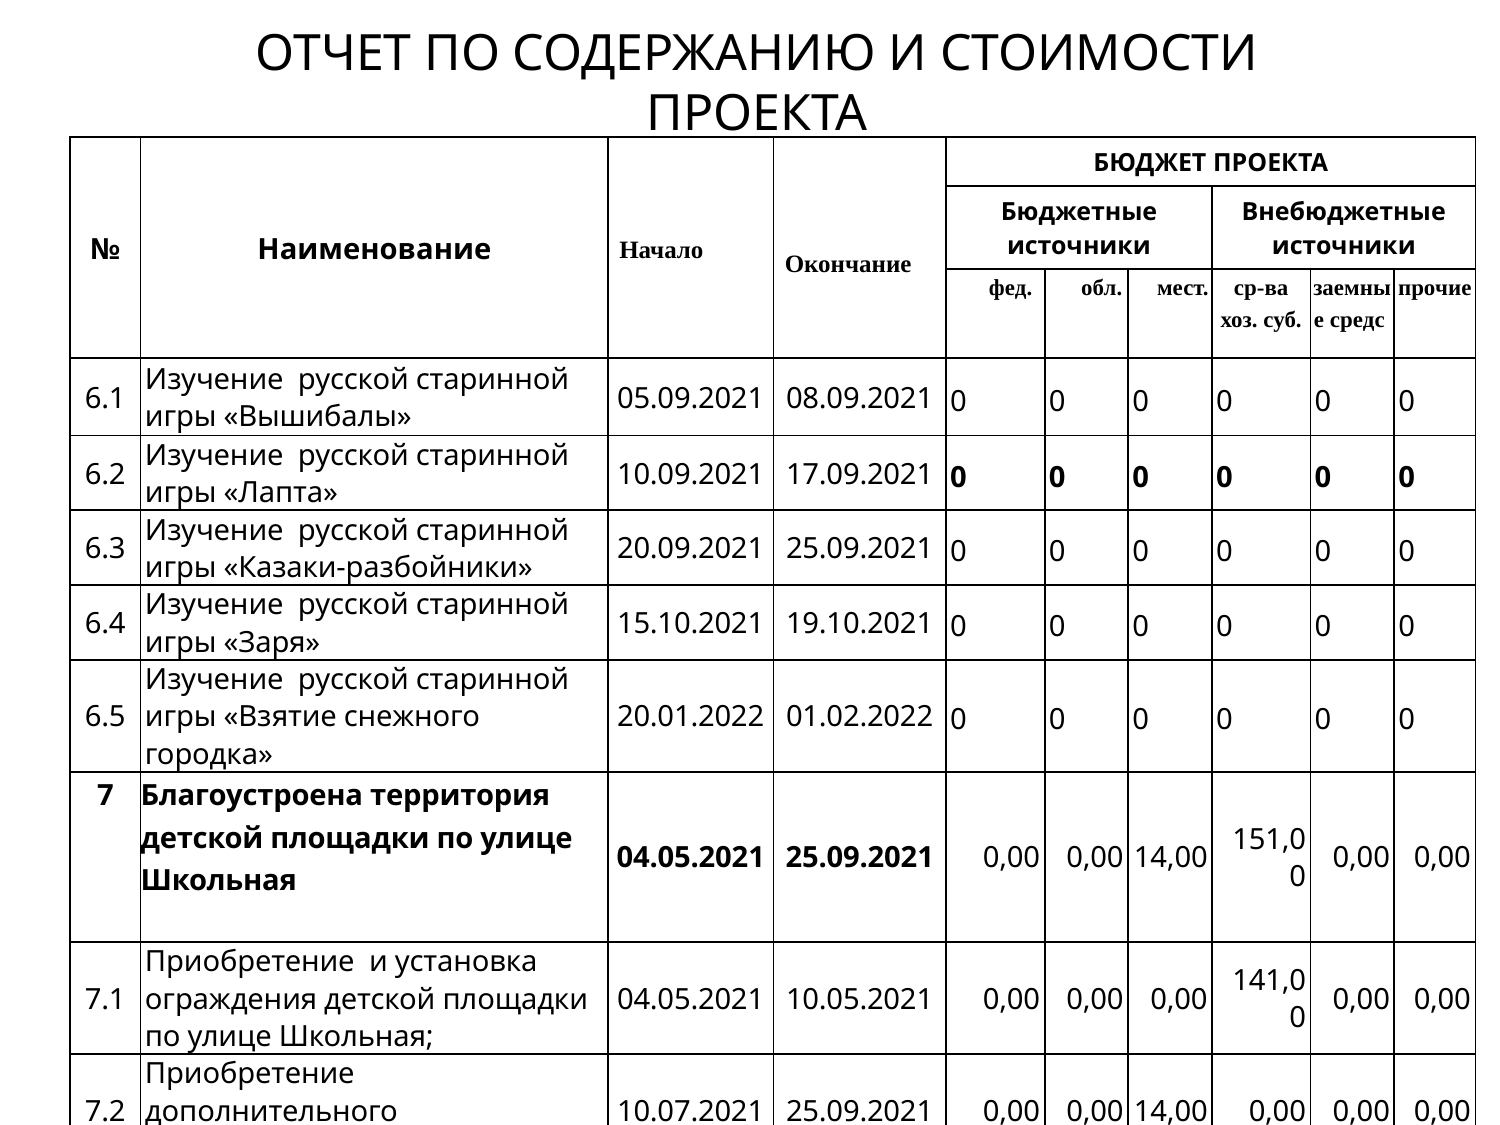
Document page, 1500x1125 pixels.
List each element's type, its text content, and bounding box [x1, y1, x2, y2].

table_cell 0 [1213, 586, 1310, 659]
table_cell Изучение русской старинной игры «Лапта» [141, 436, 607, 509]
table_cell 0 [1311, 586, 1393, 659]
table_cell 01.02.2022 [774, 661, 945, 771]
table_cell Изучение русской старинной игры «Казаки-разбойники» [141, 511, 607, 584]
table_cell 0 [1129, 586, 1211, 659]
table_cell 0 [1046, 436, 1127, 509]
table_cell 0 [1311, 511, 1393, 584]
table_cell 0 [1395, 586, 1475, 659]
table_cell 25.09.2021 [774, 511, 945, 584]
table_cell 0 [947, 511, 1044, 584]
table_cell 05.09.2021 [609, 359, 773, 435]
table_cell 10.05.2021 [774, 943, 945, 1053]
table_cell 6.4 [71, 586, 140, 659]
table_cell 0,00 [1311, 773, 1393, 941]
table_cell 0 [1129, 661, 1211, 771]
table_cell 0 [1395, 359, 1475, 435]
table_cell мест. [1129, 270, 1211, 357]
table_cell 0,00 [1213, 1055, 1310, 1125]
table_cell заемные средс [1311, 270, 1393, 357]
table_cell 0 [1311, 661, 1393, 771]
table_cell 7.1 [71, 943, 140, 1053]
table_cell Бюджетные источники [947, 187, 1211, 268]
table_cell 0,00 [947, 773, 1044, 941]
table_cell Благоустроена территория детской площадки по улице Школьная [141, 773, 607, 941]
table_cell 6.2 [71, 436, 140, 509]
table_cell Внебюджетные источники [1213, 187, 1475, 268]
table_cell 6.5 [71, 661, 140, 771]
table_cell 0 [1046, 661, 1127, 771]
table_cell 0 [1046, 359, 1127, 435]
table_cell фед. [947, 270, 1044, 357]
table_cell 6.3 [71, 511, 140, 584]
table_cell 0 [1213, 511, 1310, 584]
table_cell 0 [1046, 586, 1127, 659]
table_cell 0 [1395, 436, 1475, 509]
table_header БЮДЖЕТ ПРОЕКТА [947, 138, 1475, 185]
table_cell 0,00 [1046, 943, 1127, 1053]
table_cell 0,00 [1311, 1055, 1393, 1125]
table_cell 0,00 [947, 943, 1044, 1053]
table_cell 04.05.2021 [609, 943, 773, 1053]
table_cell 0 [1129, 436, 1211, 509]
table_cell 20.01.2022 [609, 661, 773, 771]
table_cell 10.07.2021 [609, 1055, 773, 1125]
table_cell 04.05.2021 [609, 773, 773, 941]
table_cell 25.09.2021 [774, 1055, 945, 1125]
table_cell 0,00 [947, 1055, 1044, 1125]
table_cell 0 [1129, 511, 1211, 584]
table_cell Изучение русской старинной игры «Заря» [141, 586, 607, 659]
table_cell 14,00 [1129, 773, 1211, 941]
table_cell Изучение русской старинной игры «Вышибалы» [141, 359, 607, 435]
table_cell 19.10.2021 [774, 586, 945, 659]
table_cell прочие [1395, 270, 1475, 357]
table_cell 0 [1213, 436, 1310, 509]
table_cell 141,00 [1213, 943, 1310, 1053]
table_cell 0,00 [1395, 773, 1475, 941]
table_cell 0,00 [1129, 943, 1211, 1053]
table_cell 14,00 [1129, 1055, 1211, 1125]
table_cell 0,00 [1395, 1055, 1475, 1125]
table_header Наименование [141, 138, 607, 357]
table_cell 0,00 [1311, 943, 1393, 1053]
table_cell Приобретение и установка ограждения детской площадки по улице Школьная; [141, 943, 607, 1053]
table_cell Приобретение дополнительного оборудования - горки [141, 1055, 607, 1125]
table_cell 0 [1395, 661, 1475, 771]
table_cell 151,00 [1213, 773, 1310, 941]
table_cell 0 [947, 436, 1044, 509]
table_header № [71, 138, 140, 357]
table_cell 0,00 [1046, 1055, 1127, 1125]
table_cell 15.10.2021 [609, 586, 773, 659]
title ОТЧЕТ ПО СОДЕРЖАНИЮ И СТОИМОСТИ ПРОЕКТА [184, 0, 1330, 183]
table_cell 0,00 [1395, 943, 1475, 1053]
table_cell 0,00 [1046, 773, 1127, 941]
table_cell 7.2 [71, 1055, 140, 1125]
table_cell 17.09.2021 [774, 436, 945, 509]
table_cell 10.09.2021 [609, 436, 773, 509]
table_cell Изучение русской старинной игры «Взятие снежного городка» [141, 661, 607, 771]
table_cell 0 [1213, 359, 1310, 435]
table_cell 0 [1395, 511, 1475, 584]
table_cell 0 [1311, 436, 1393, 509]
table_cell 20.09.2021 [609, 511, 773, 584]
table_cell 7 [71, 773, 140, 941]
table_cell 0 [1046, 511, 1127, 584]
table_cell 0 [1129, 359, 1211, 435]
table_cell 0 [947, 586, 1044, 659]
table_cell 25.09.2021 [774, 773, 945, 941]
table_header Начало [609, 183, 773, 357]
table_cell 6.1 [71, 359, 140, 435]
table_cell 0 [1213, 661, 1310, 771]
table_cell 0 [947, 661, 1044, 771]
table_header Окончание [774, 183, 945, 357]
table_cell 0 [947, 359, 1044, 435]
table_cell 0 [1311, 359, 1393, 435]
table_cell 08.09.2021 [774, 359, 945, 435]
table_cell ср-ва хоз. суб. [1213, 270, 1310, 357]
table_cell обл. [1046, 270, 1127, 357]
